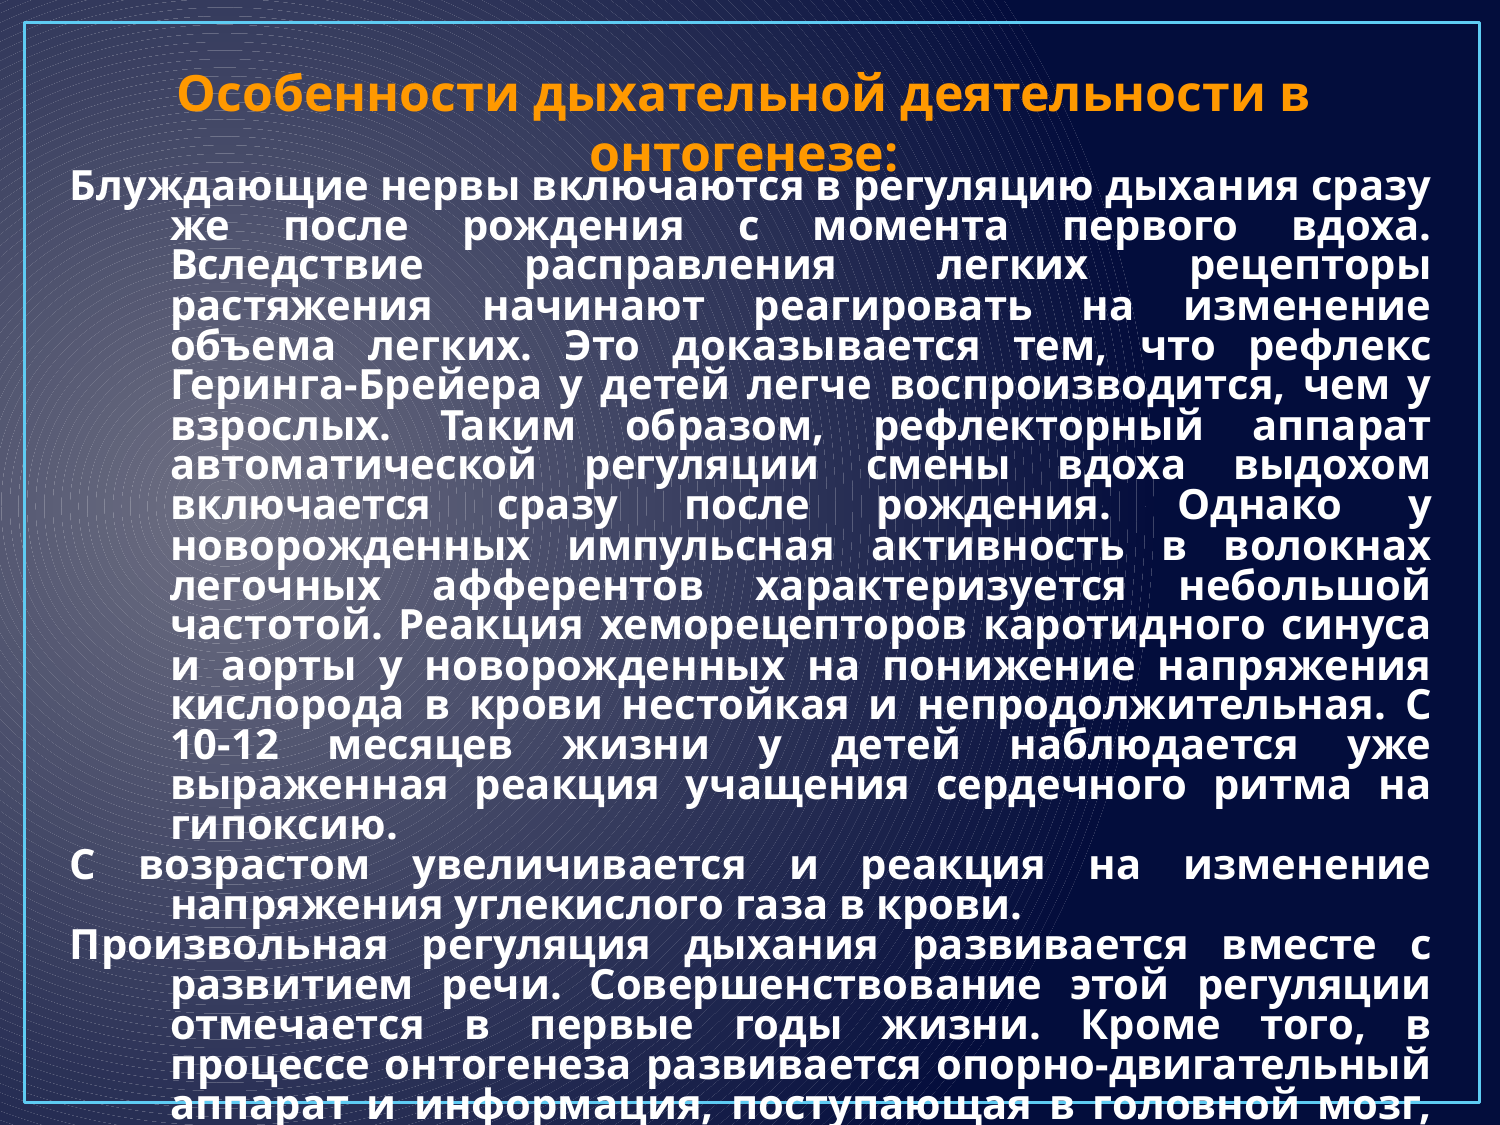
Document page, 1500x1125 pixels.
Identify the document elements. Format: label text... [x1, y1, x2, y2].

text_box Особенности дыхательной деятельности в онтогенезе: [76, 54, 1412, 160]
text_box Блуждающие нервы включаются в регуляцию дыхания сразу же после рождения с момента первого вдоха. Вследствие расправления легких рецепторы растяжения начинают реагировать на изменение объема легких. Это доказывается тем, что рефлекс Геринга-Брейера у детей легче воспроизводится, чем у взрослых. Таким образом, рефлекторный аппарат автоматической регуляции смены вдоха выдохом включается сразу после рождения. Однако у новорожденных импульсная активность в волокнах легочных афферентов характеризуется небольшой частотой. Реакция хеморецепторов каротидного синуса и аорты у новорожденных на понижение напряжения кислорода в крови нестойкая и непродолжительная. С 10-12 месяцев жизни у детей наблюдается уже выраженная реакция учащения сердечного ритма на гипоксию. С возрастом увеличивается и реакция на изменение напряжения углекислого газа в крови. Произвольная регуляция дыхания развивается вместе с развитием речи. Совершенствование этой регуляции отмечается в первые годы жизни. Кроме того, в процессе онтогенеза развивается опорно-двигательный аппарат и информация, поступающая в головной мозг, становится все более точной. Все это обусловливает и более точное регулирование дыхания. [55, 160, 1447, 1125]
